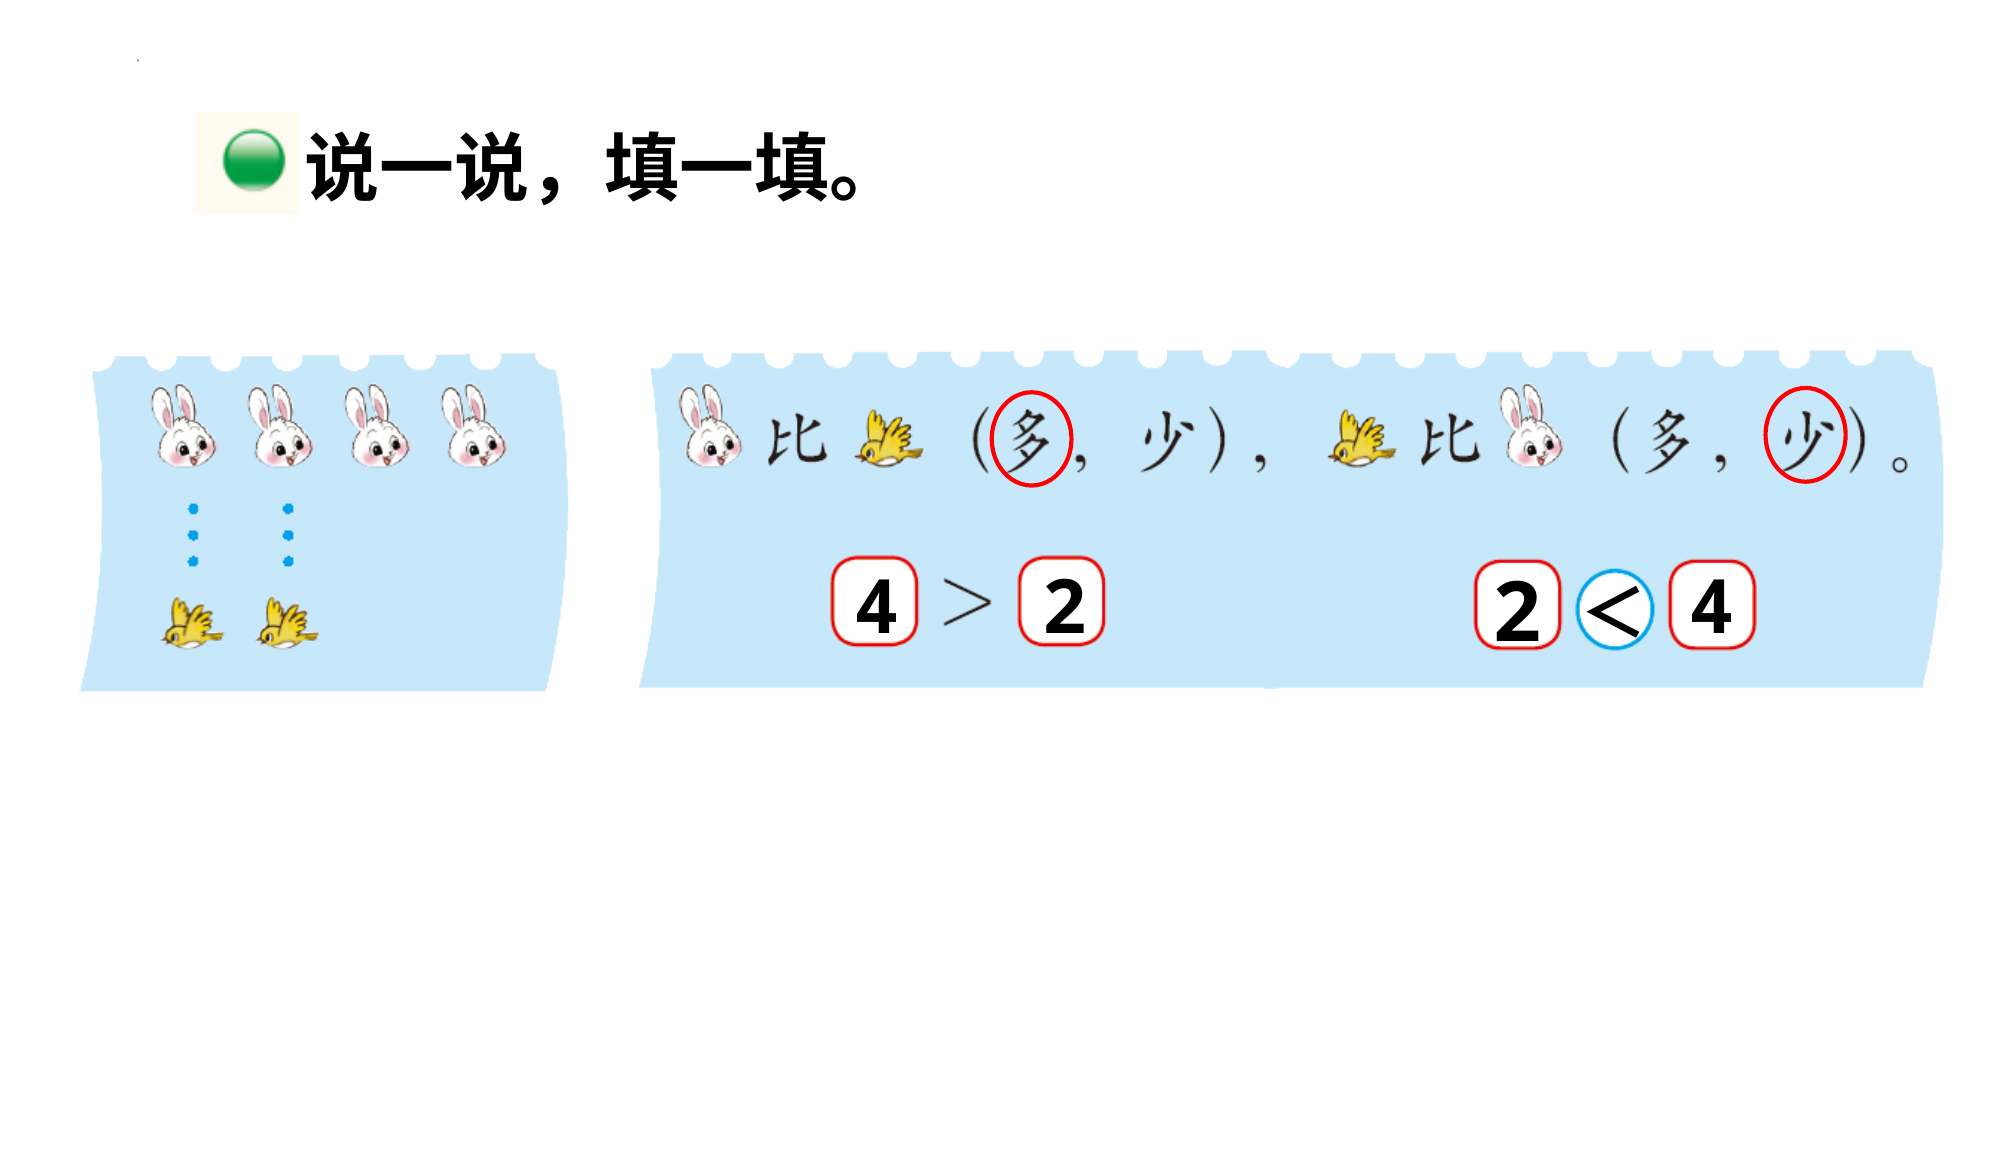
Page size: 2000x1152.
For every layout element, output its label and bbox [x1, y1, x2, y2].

picture [57, 337, 576, 714]
text_box [195, 112, 923, 220]
picture [632, 337, 1951, 704]
